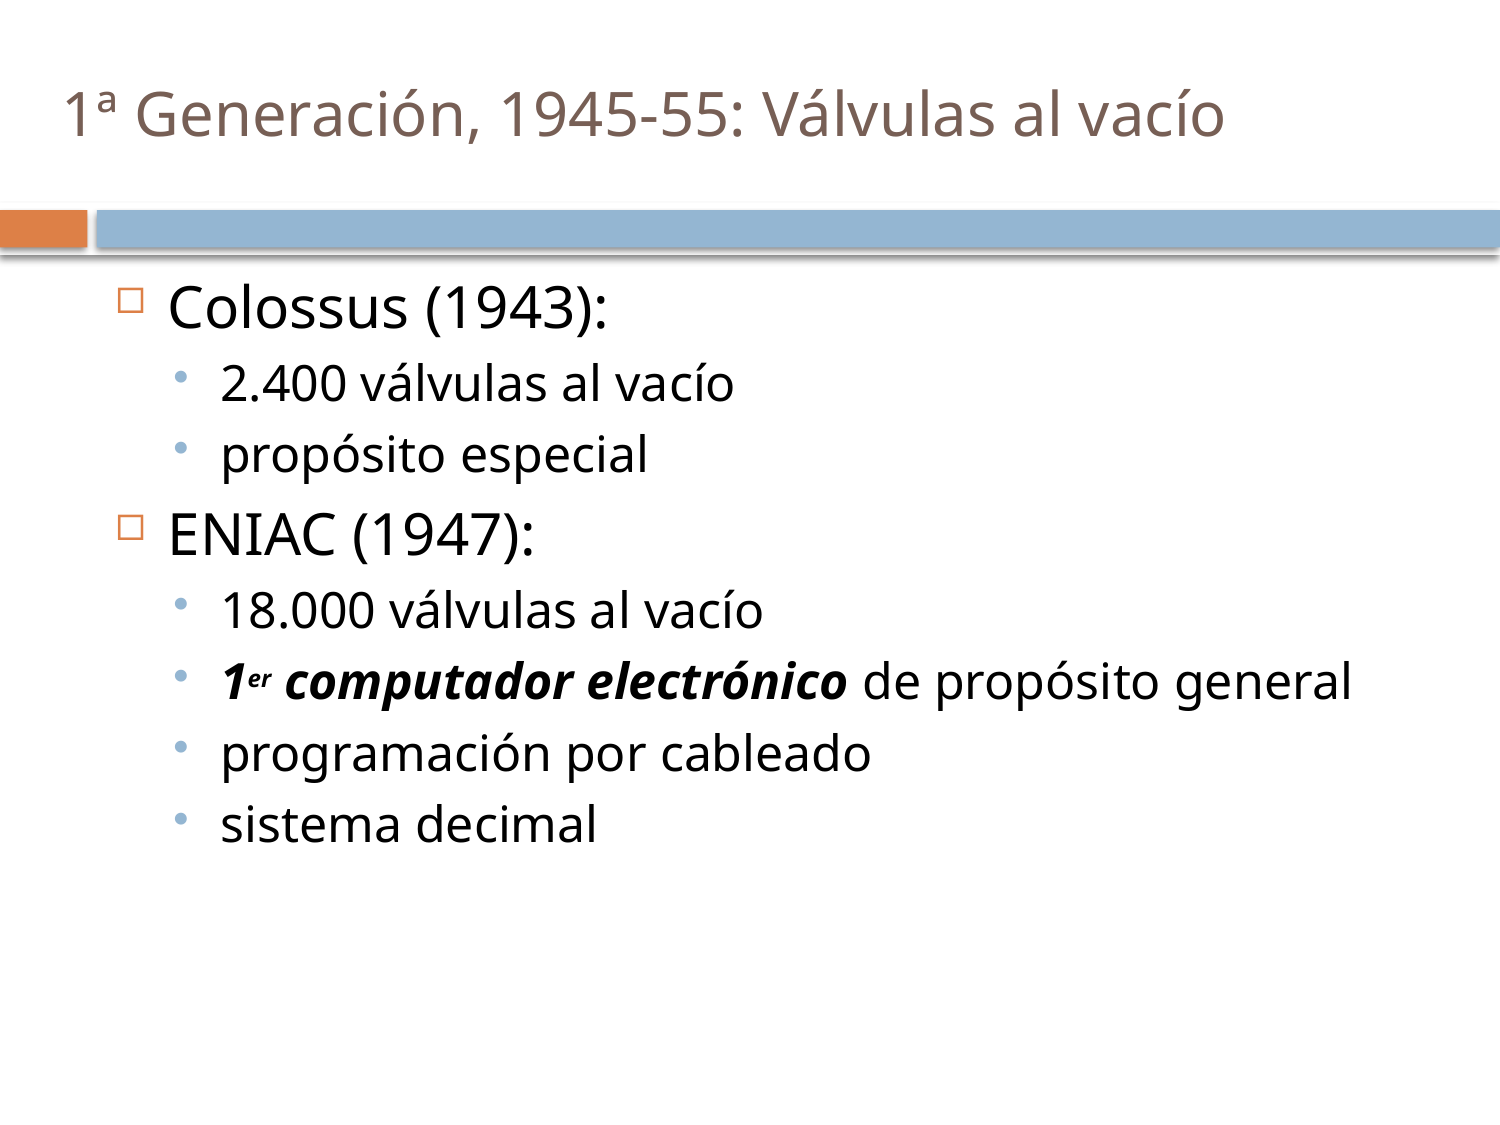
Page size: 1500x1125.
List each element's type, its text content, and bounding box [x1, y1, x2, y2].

list Colossus (1943): 2.400 válvulas al vacío propósito especial ENIAC (1947): 18.000 válvulas al vacío 1er computador electrónico de propósito general programación por cableado sistema decimal [100, 262, 1438, 1000]
title 1ª Generación, 1945-55: Válvulas al vacío [46, 42, 1472, 181]
